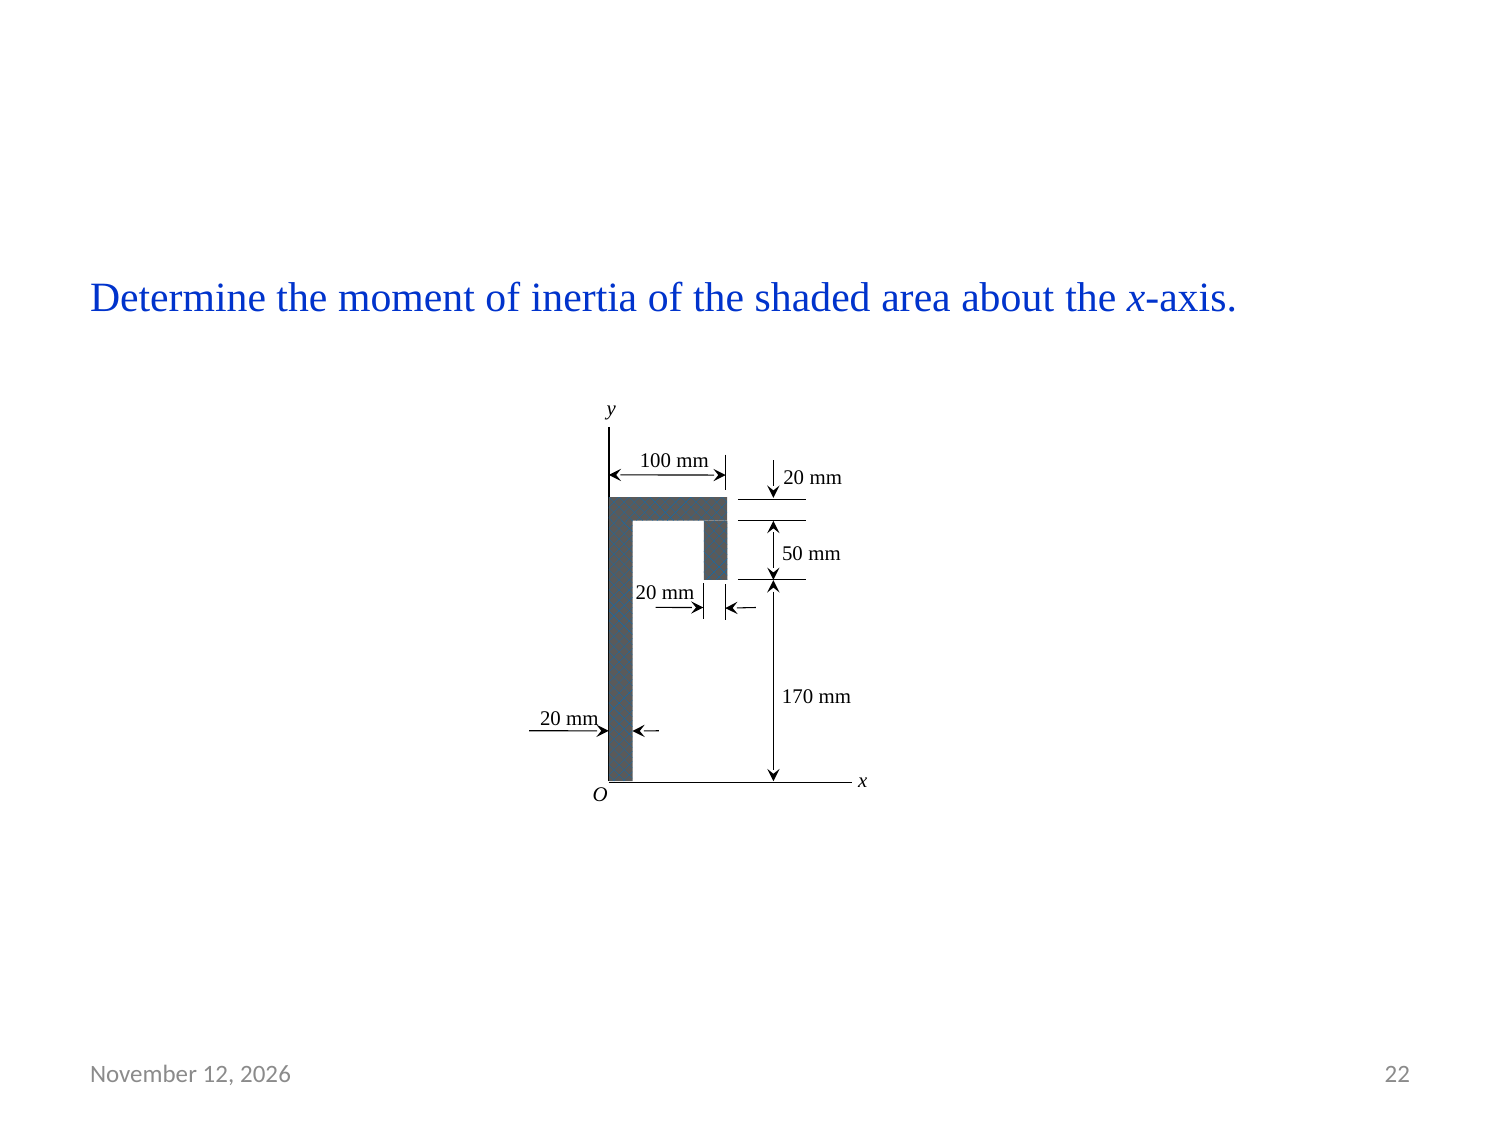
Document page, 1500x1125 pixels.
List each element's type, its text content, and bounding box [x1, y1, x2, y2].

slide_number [75, 1042, 425, 1103]
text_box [524, 387, 912, 809]
slide_number 22 [1074, 1042, 1425, 1103]
text_box Determine the moment of inertia of the shaded area about the x-axis. [74, 262, 1263, 328]
